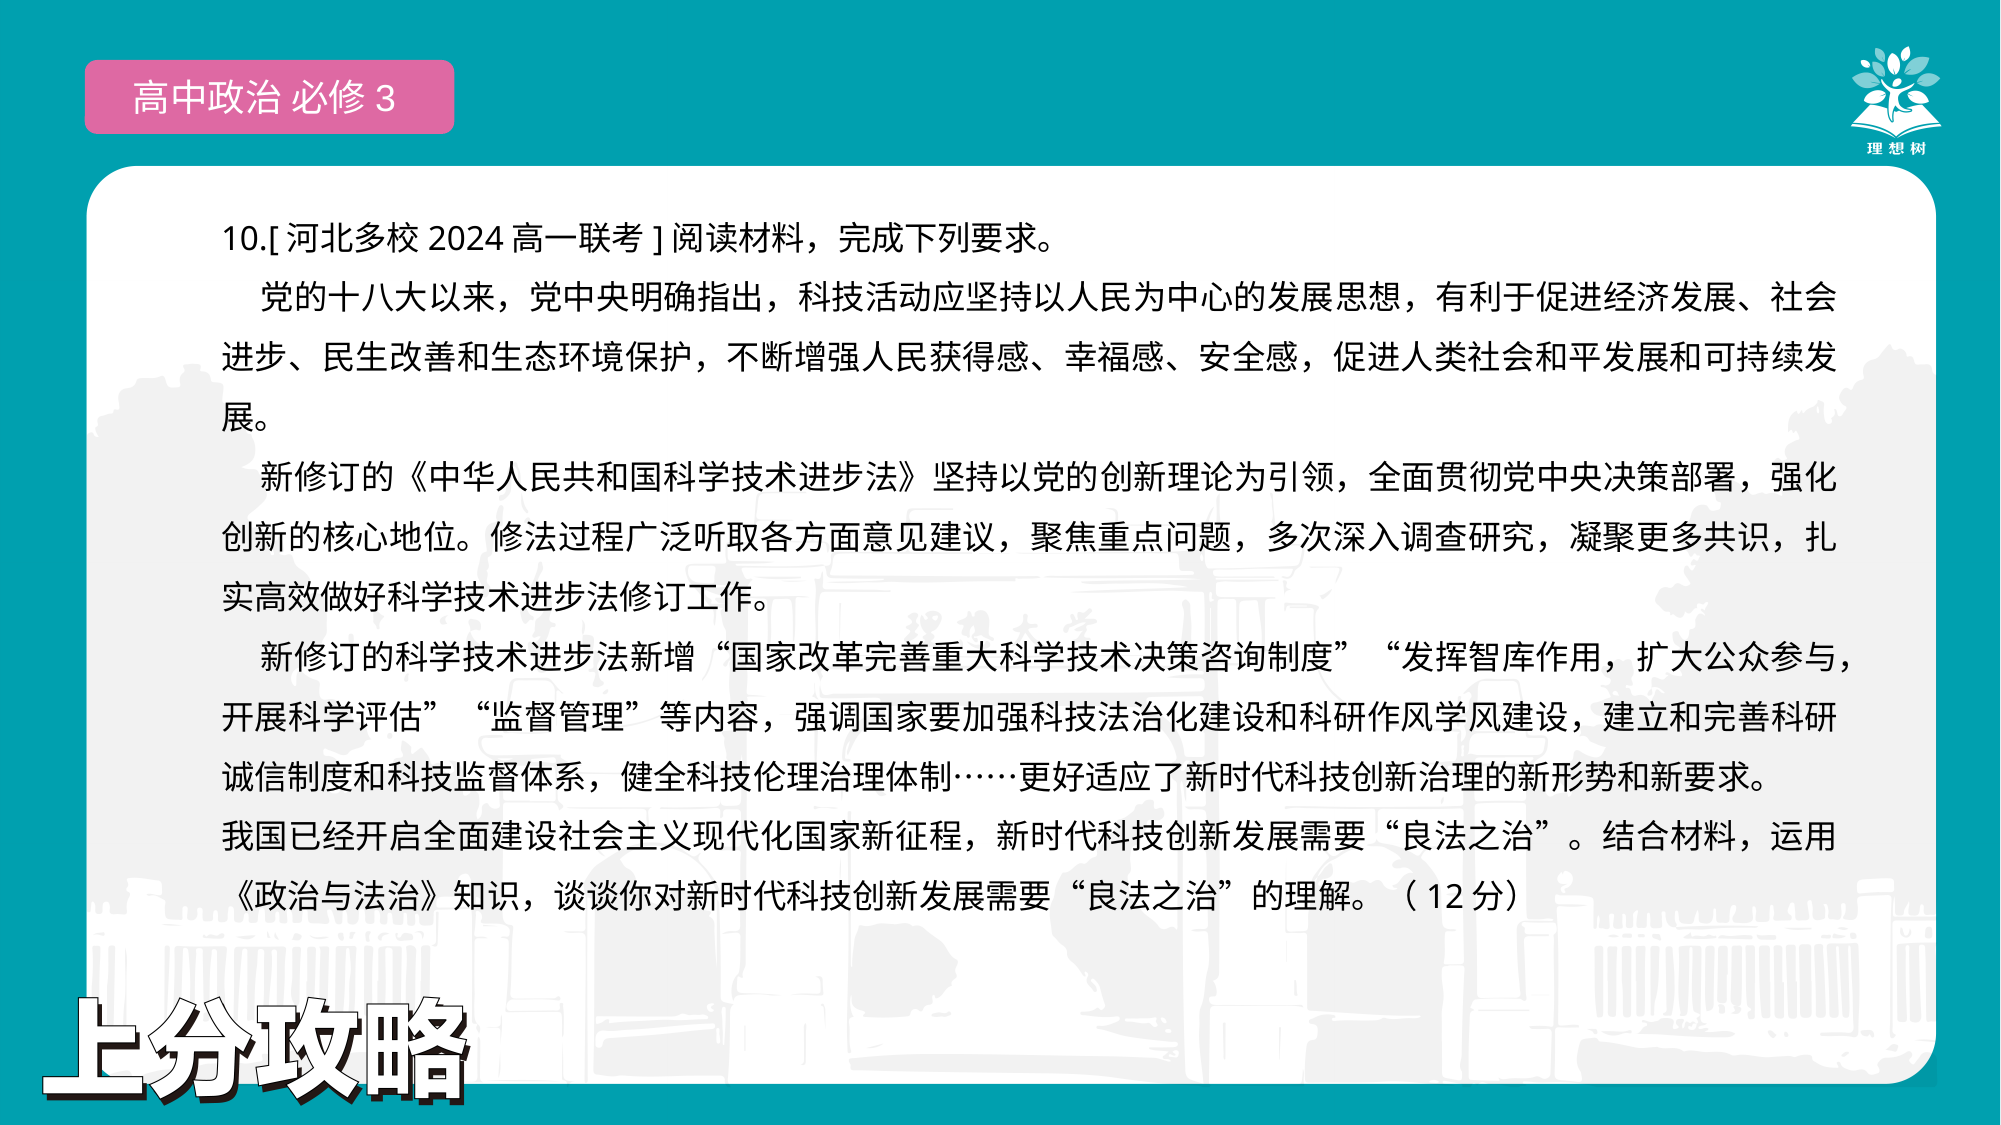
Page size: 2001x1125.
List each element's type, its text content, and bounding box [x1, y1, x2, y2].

picture [0, 0, 2001, 1125]
text_box 高中政治 必修3 [83, 58, 456, 135]
text_box 10.[河北多校2024高一联考]阅读材料，完成下列要求。 党的十八大以来，党中央明确指出，科技活动应坚持以人民为中心的发展思想，有利于促进经济发展、社会进步、民生改善和生态环境保护，不断增强人民获得感、幸福感、安全感，促进人类社会和平发展和可持续发展。 新修订的《中华人民共和国科学技术进步法》坚持以党的创新理论为引领，全面贯彻党中央决策部署，强化创新的核心地位。修法过程广泛听取各方面意见建议，聚焦重点问题，多次深入调查研究，凝聚更多共识，扎实高效做好科学技术进步法修订工作。 新修订的科学技术进步法新增“国家改革完善重大科学技术决策咨询制度”“发挥智库作用，扩大公众参与，开展科学评估”“监督管理”等内容，强调国家要加强科技法治化建设和科研作风学风建设，建立和完善科研诚信制度和科技监督体系，健全科技伦理治理体制……更好适应了新时代科技创新治理的新形势和新要求。 我国已经开启全面建设社会主义现代化国家新征程，新时代科技创新发展需要“良法之治”。结合材料，运用《政治与法治》知识，谈谈你对新时代科技创新发展需要“良法之治”的理解。（12分） [206, 189, 1853, 798]
